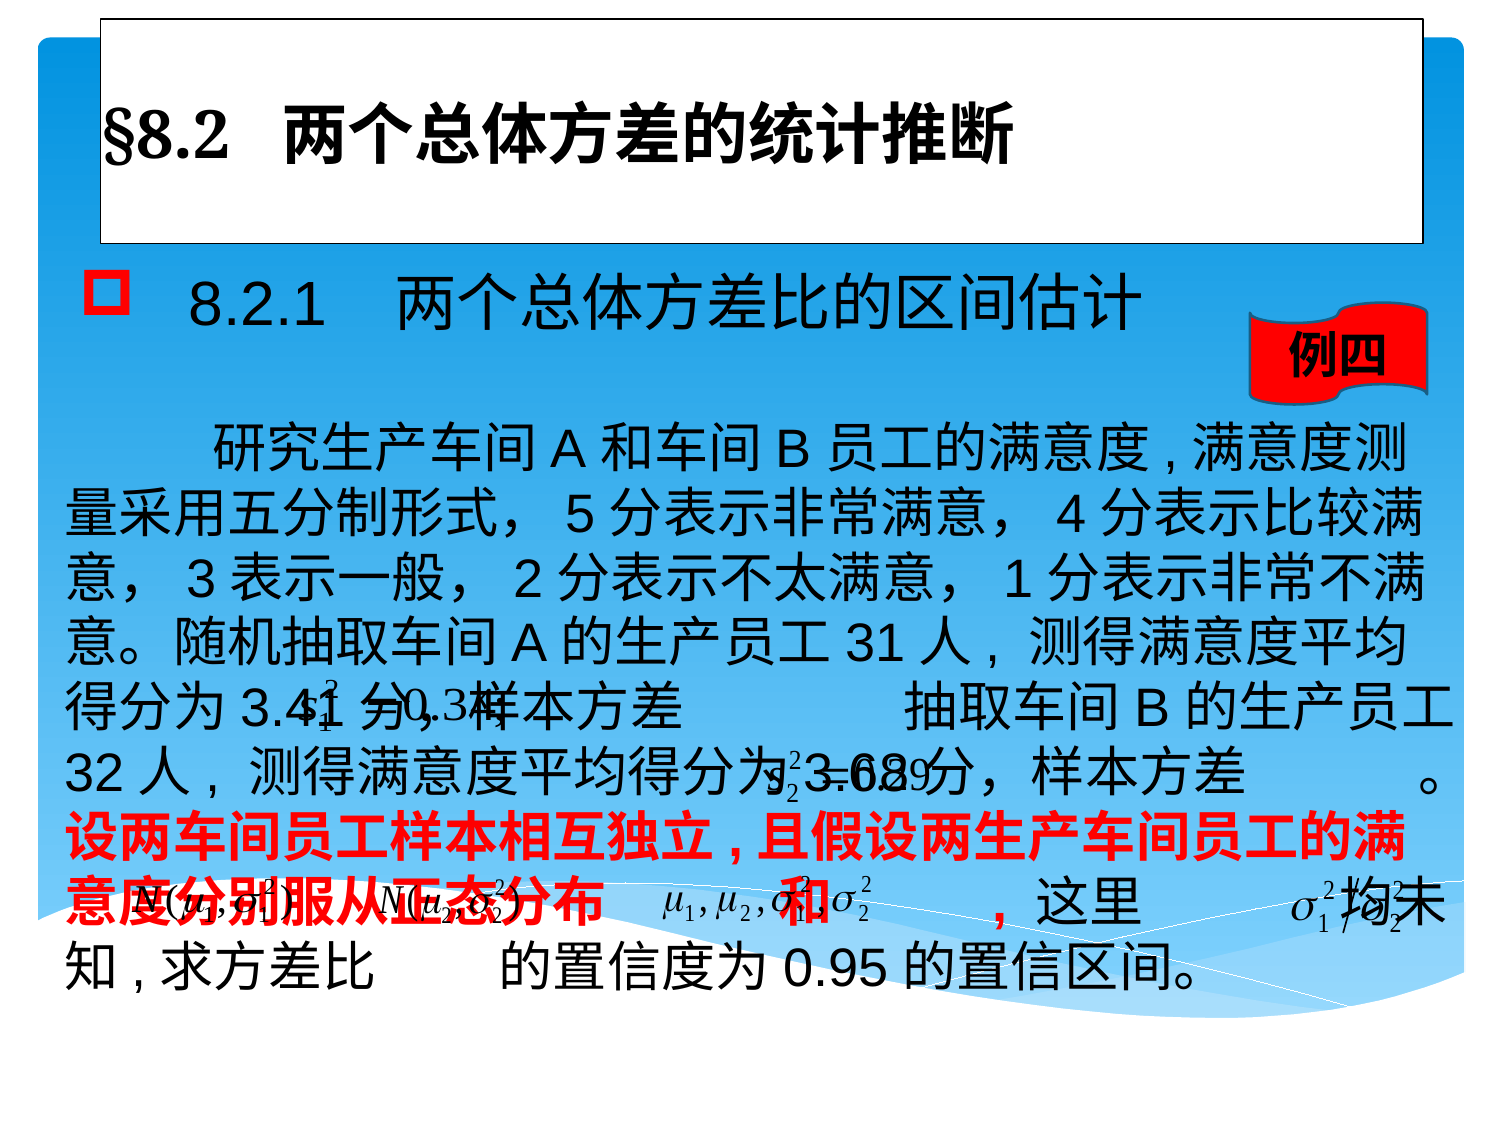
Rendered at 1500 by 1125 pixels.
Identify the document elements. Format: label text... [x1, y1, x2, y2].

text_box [288, 668, 514, 740]
text_box 例四 [1248, 301, 1429, 406]
text_box 8.2.1 两个总体方差比的区间估计 [64, 255, 1423, 362]
title §8.2 两个总体方差的统计推断 [100, 19, 1424, 244]
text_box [123, 869, 302, 929]
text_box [1285, 869, 1416, 941]
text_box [371, 869, 526, 931]
text_box 研究生产车间A和车间B员工的满意度,满意度测量采用五分制形式，5分表示非常满意，4分表示比较满意，3表示一般，2分表示不太满意，1分表示非常不满意。随机抽取车间A的生产员工31人, 测得满意度平均得分为3.41分，样本方差 抽取车间B的生产员工32人, 测得满意度平均得分为3.68分，样本方差 。设两车间员工样本相互独立,且假设两生产车间员工的满意度分别服从正态分布 和 , 这里 均未知,求方差比 的置信度为0.95的置信区间。 [49, 405, 1471, 1024]
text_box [759, 739, 940, 811]
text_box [655, 865, 881, 929]
